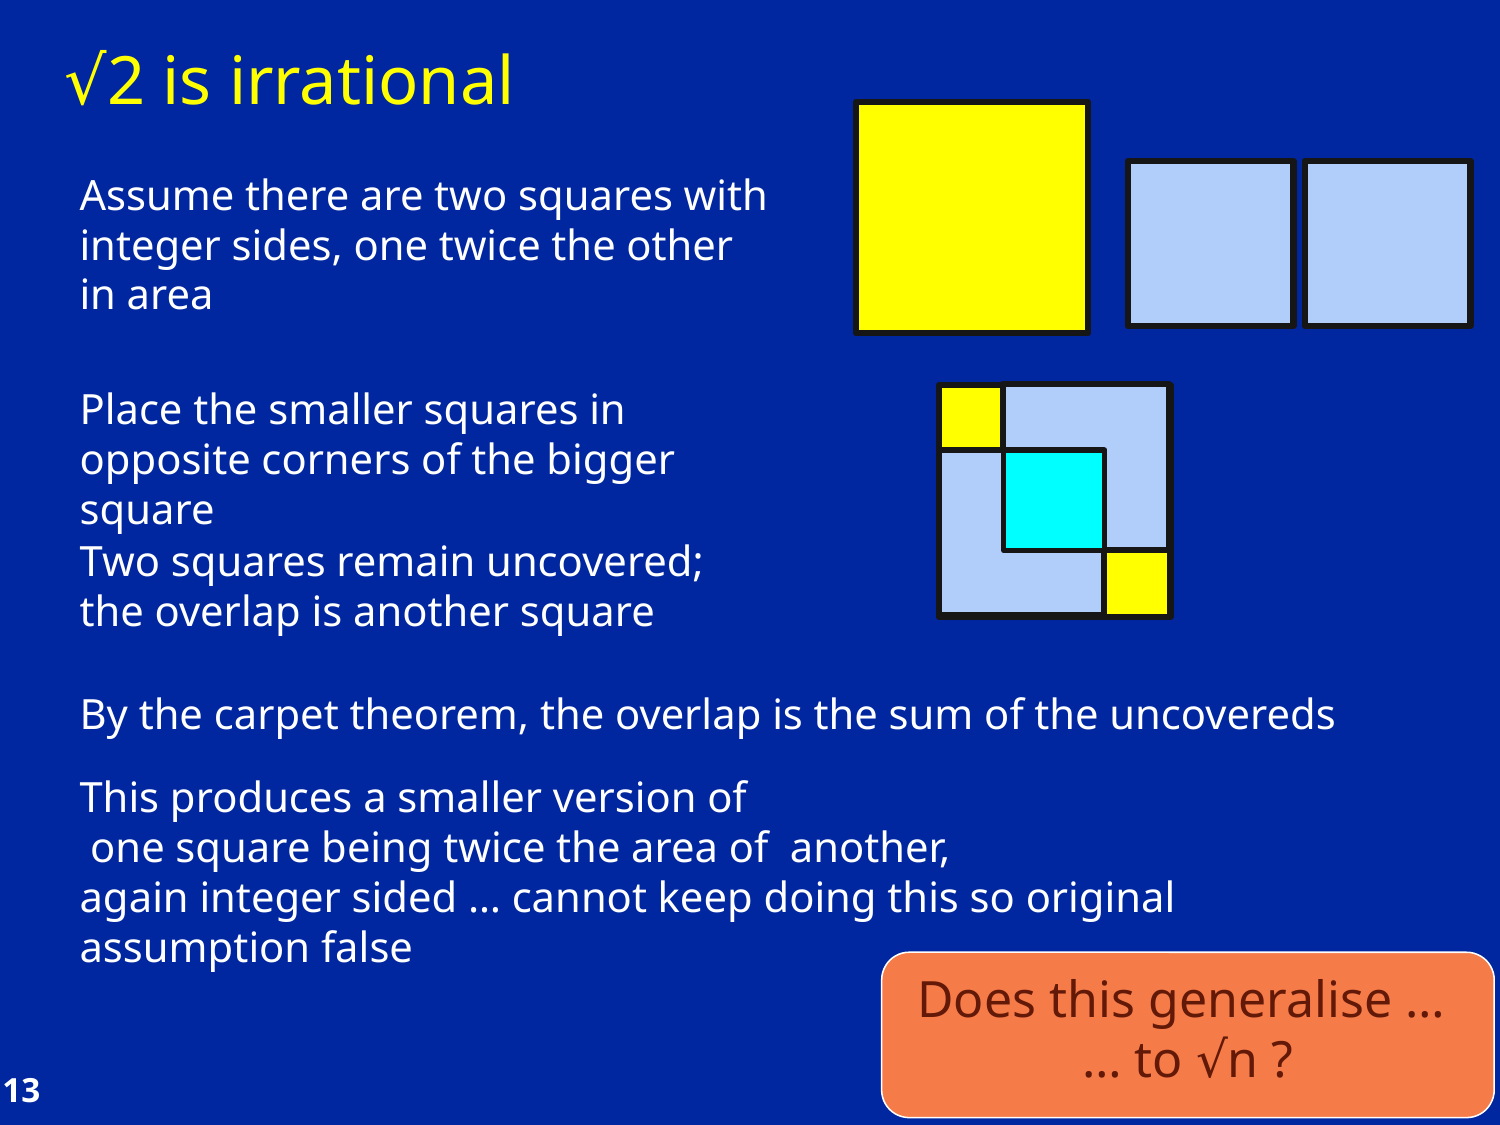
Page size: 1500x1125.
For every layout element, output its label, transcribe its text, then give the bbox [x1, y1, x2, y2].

text_box [1305, 160, 1471, 327]
text_box Does this generalise … … to √n ? [881, 952, 1495, 1118]
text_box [938, 383, 1171, 618]
text_box Assume there are two squares with integer sides, one twice the other in area [64, 160, 786, 326]
text_box [856, 101, 1088, 334]
title √2 is irrational [49, 24, 1326, 126]
text_box By the carpet theorem, the overlap is the sum of the uncovereds [64, 680, 1400, 746]
text_box Two squares remain uncovered; the overlap is another square [64, 527, 786, 642]
text_box Place the smaller squares in opposite corners of the bigger square [64, 375, 821, 541]
text_box [1127, 160, 1294, 327]
text_box This produces a smaller version of one square being twice the area of another, again integer sided … cannot keep doing this so original assumption false [64, 763, 1353, 979]
